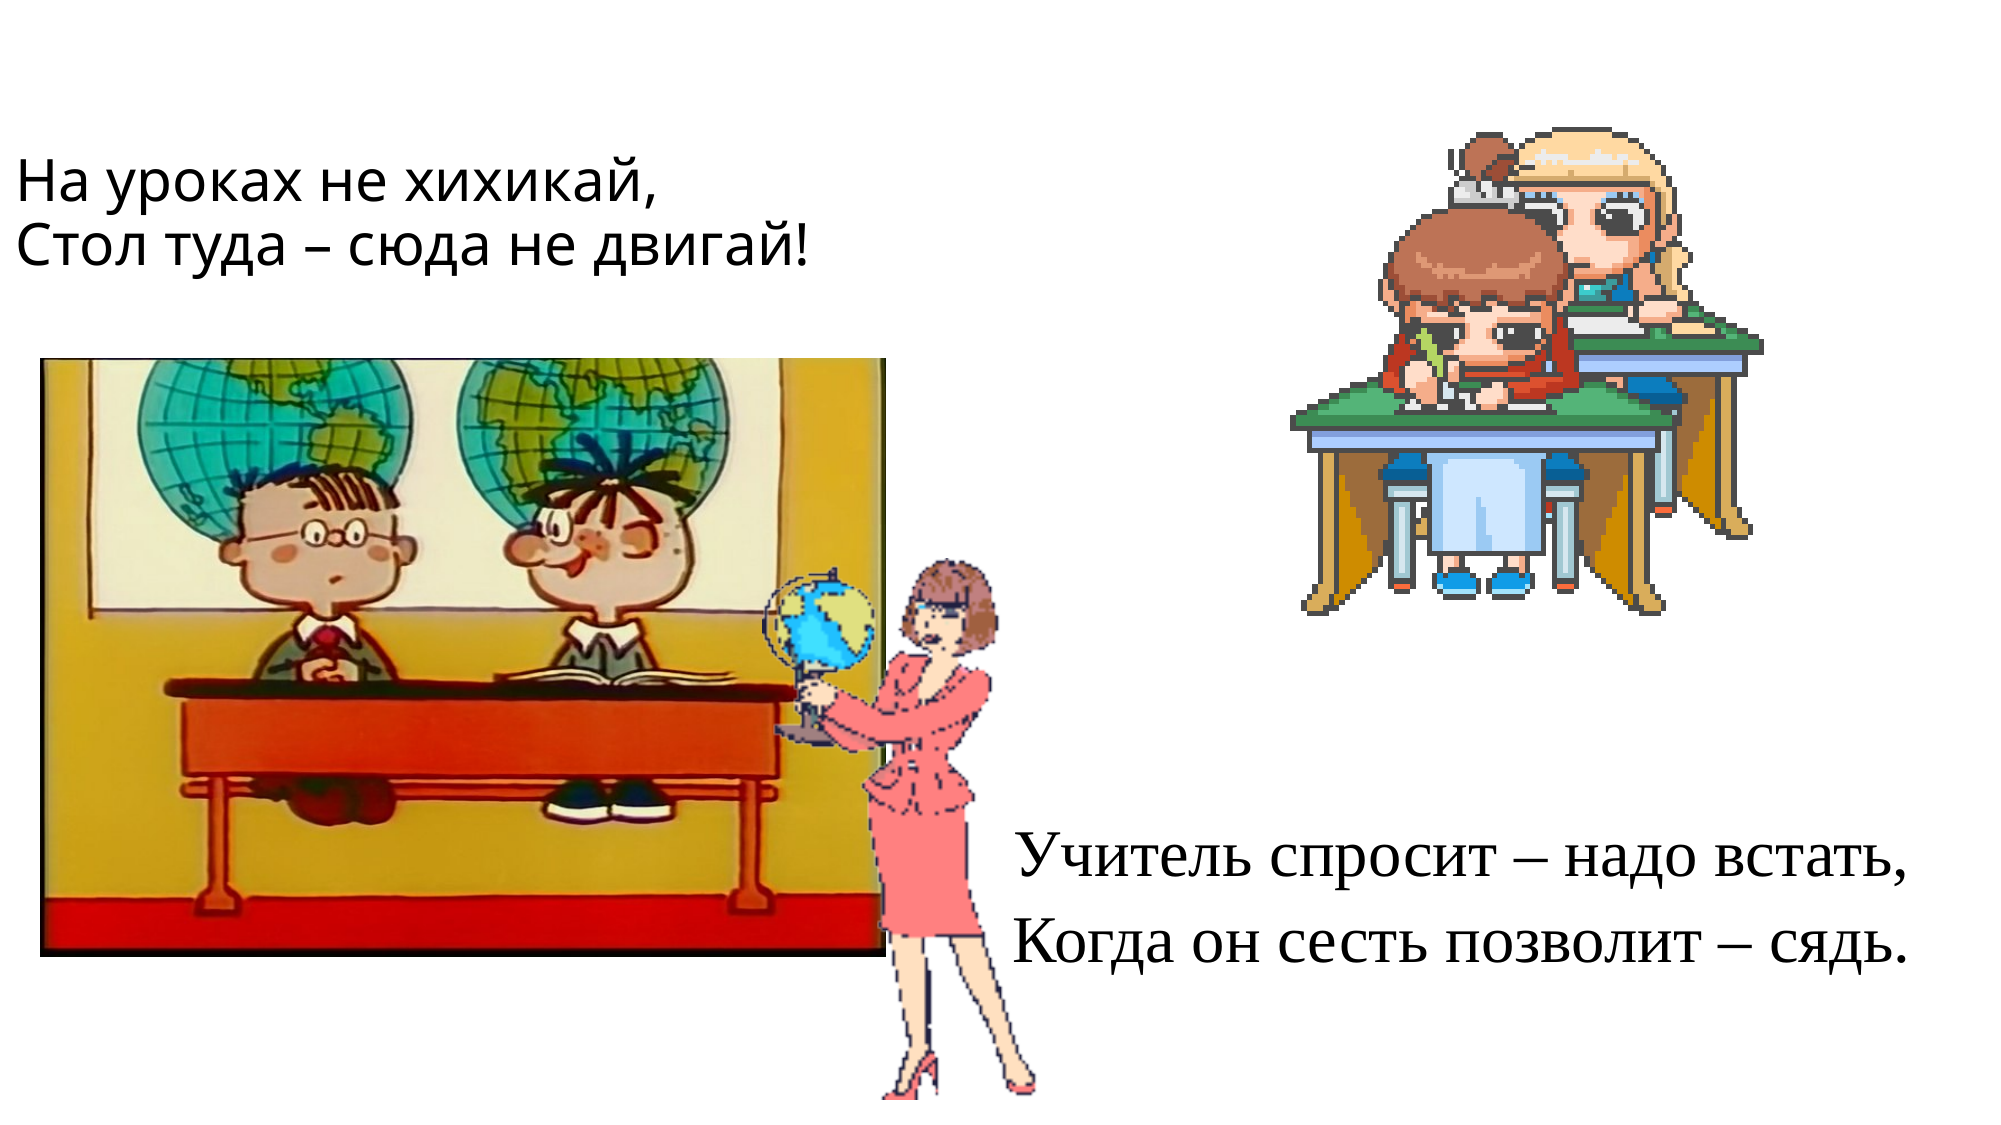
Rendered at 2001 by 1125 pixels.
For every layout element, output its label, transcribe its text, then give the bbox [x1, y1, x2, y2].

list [1280, 84, 1781, 633]
title На уроках не хихикай, Стол туда – сюда не двигай! [0, 141, 926, 359]
text_box Учитель спросит – надо встать, Когда он сесть позволит – сядь. [1104, 797, 1955, 1069]
picture [40, 358, 1104, 1100]
